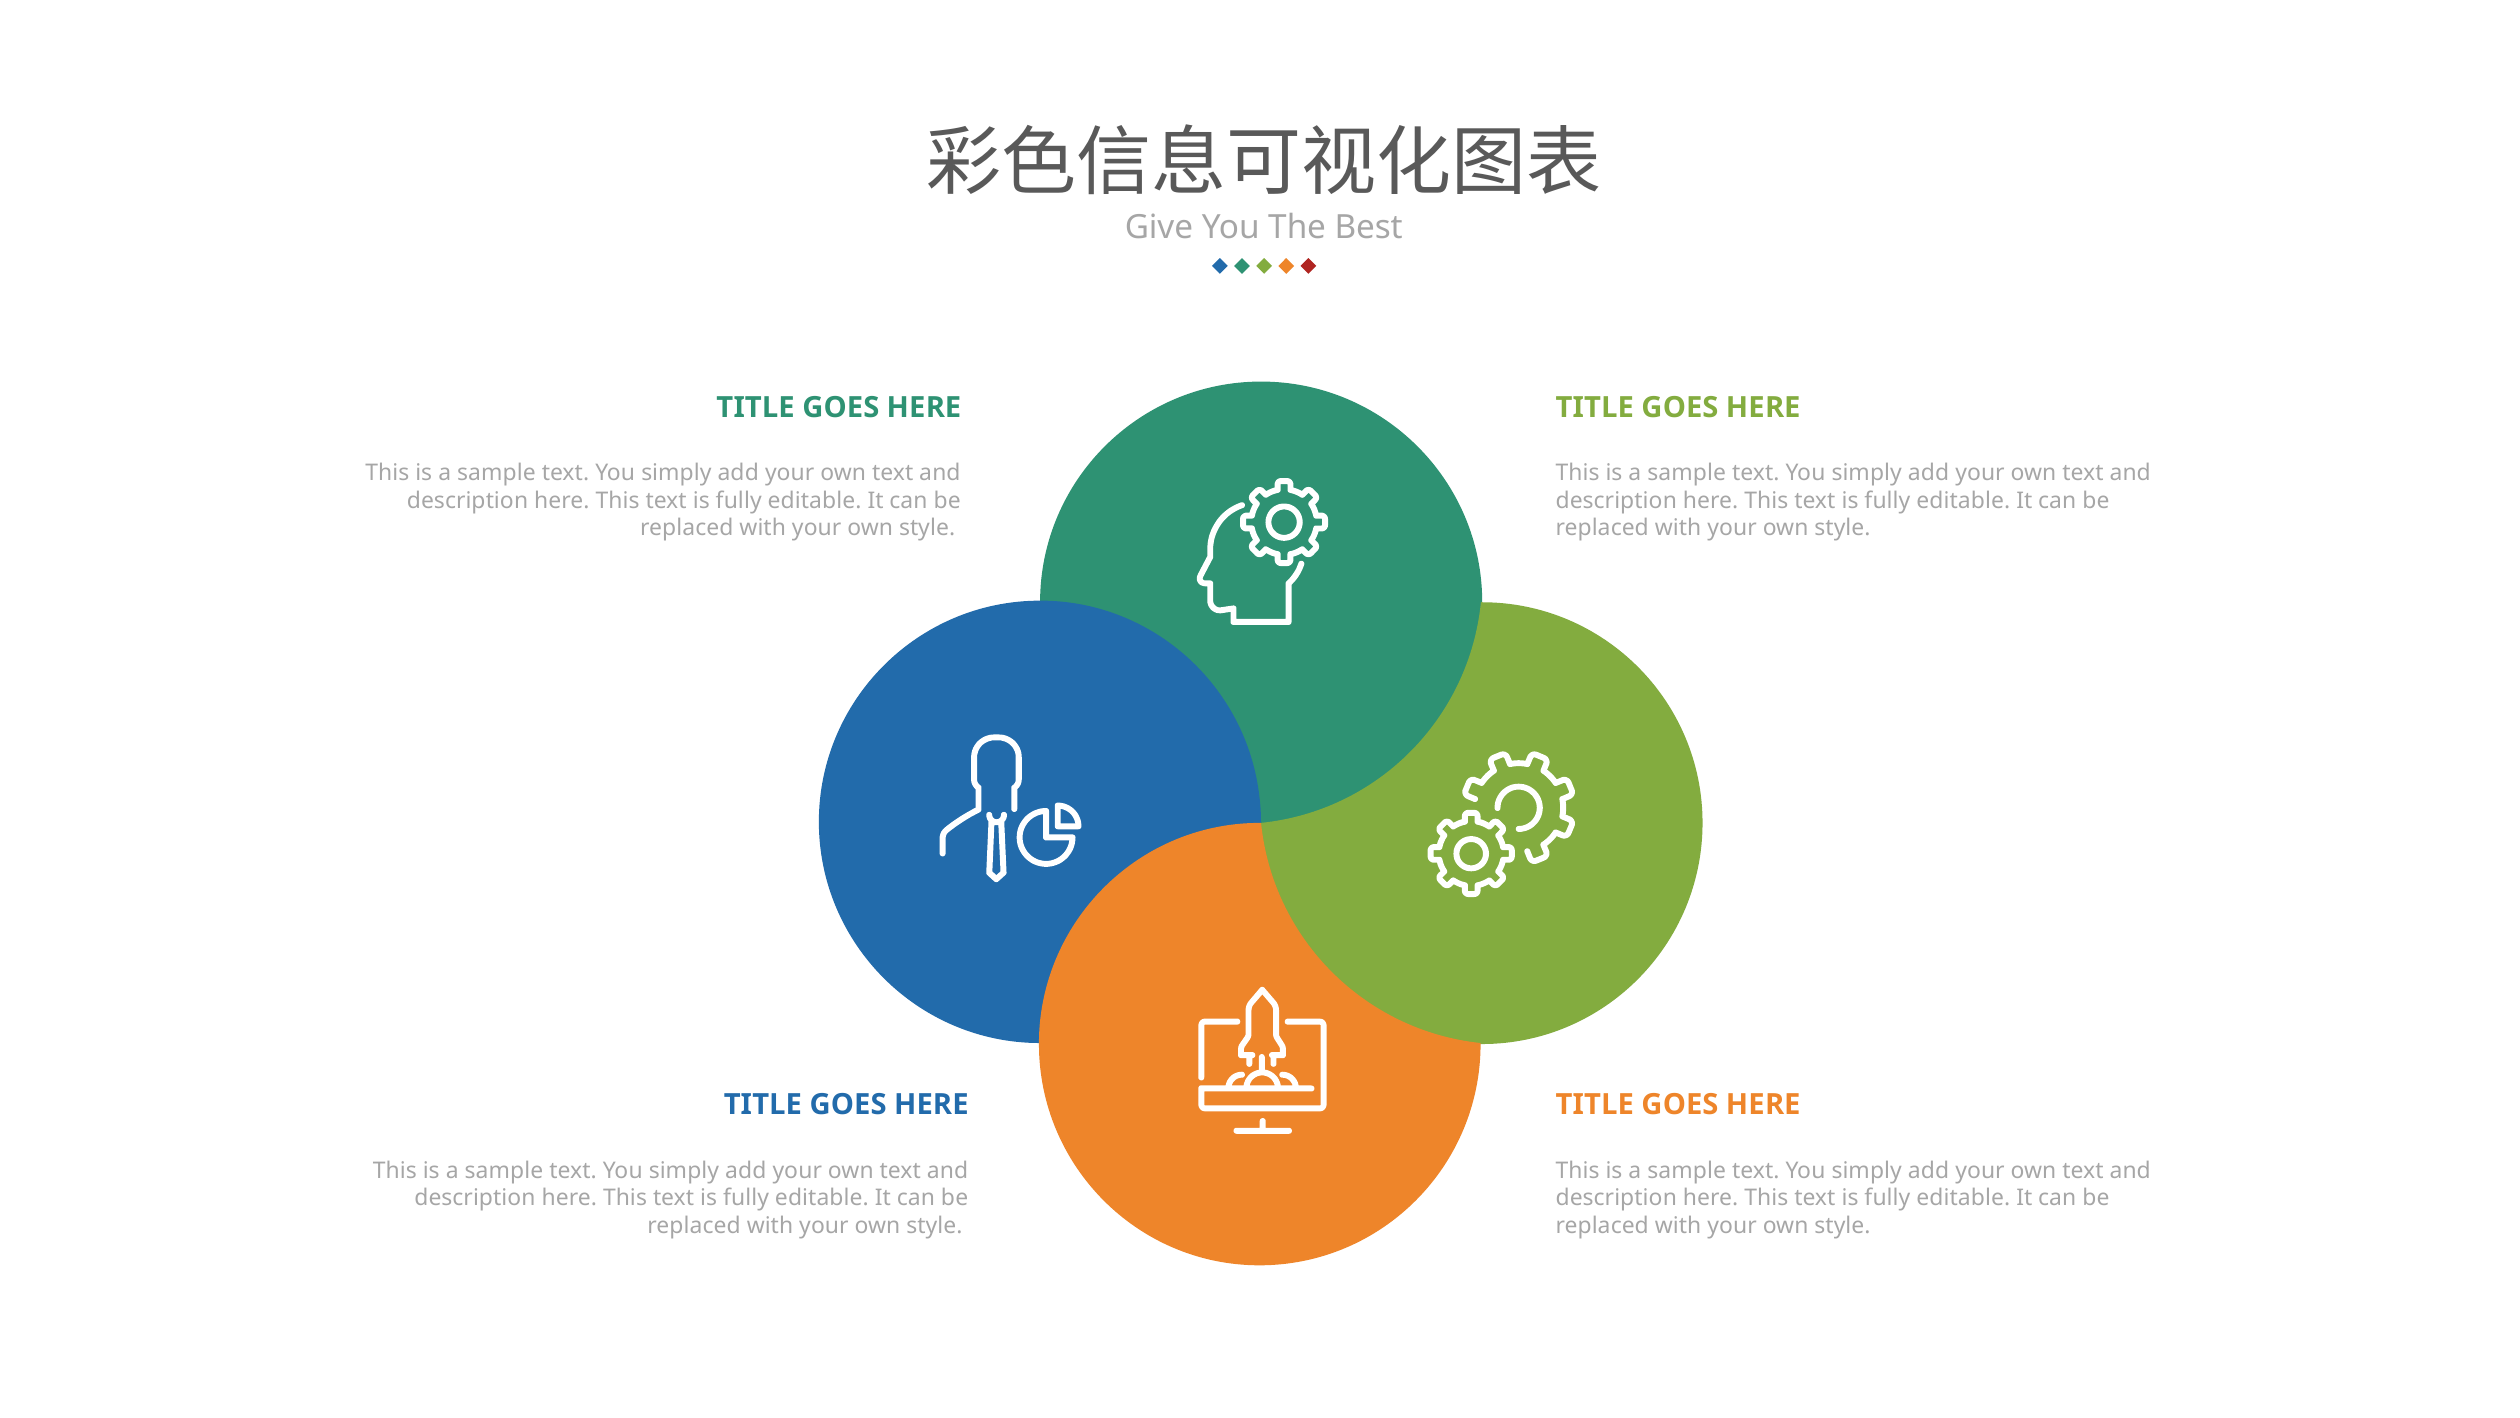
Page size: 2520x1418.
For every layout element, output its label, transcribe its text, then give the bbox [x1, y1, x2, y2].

text_box TITLE GOES HERE This is a sample text. You simply add your own text and description here. This text is fully editable. It can be replaced with your own style. [329, 387, 962, 541]
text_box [1198, 986, 1327, 1134]
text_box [1196, 477, 1329, 626]
text_box 彩色信息可视化图表 [911, 106, 1617, 211]
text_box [1427, 751, 1576, 898]
text_box [1038, 822, 1481, 1266]
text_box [939, 734, 1082, 883]
text_box [818, 600, 1262, 1044]
text_box TITLE GOES HERE This is a sample text. You simply add your own text and description here. This text is fully editable. It can be replaced with your own style. [1555, 1085, 2188, 1238]
text_box TITLE GOES HERE This is a sample text. You simply add your own text and description here. This text is fully editable. It can be replaced with your own style. [1555, 387, 2188, 541]
text_box [1262, 602, 1703, 1045]
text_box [1211, 257, 1317, 275]
text_box TITLE GOES HERE This is a sample text. You simply add your own text and description here. This text is fully editable. It can be replaced with your own style. [337, 1085, 969, 1238]
text_box [1040, 381, 1483, 822]
text_box Give You The Best [1109, 198, 1419, 253]
